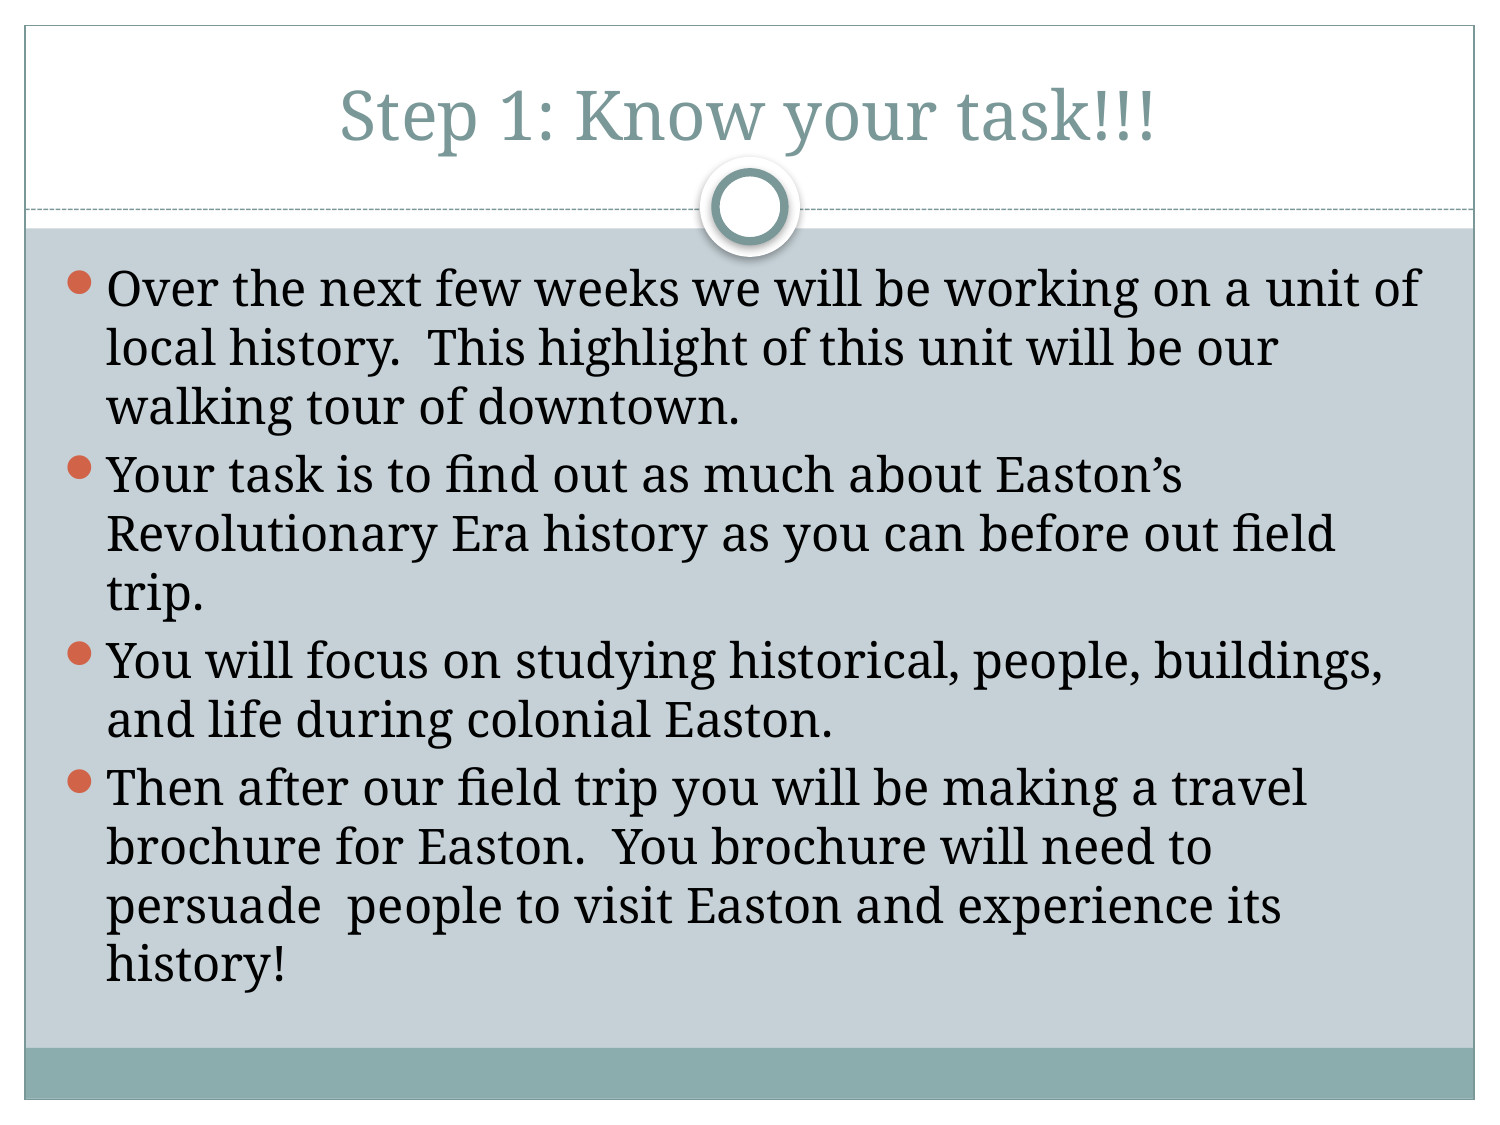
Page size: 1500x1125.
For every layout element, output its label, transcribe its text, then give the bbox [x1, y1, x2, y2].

title Step 1: Know your task!!! [49, 37, 1450, 162]
list Over the next few weeks we will be working on a unit of local history. This highlight of this unit will be our walking tour of downtown. Your task is to find out as much about Easton’s Revolutionary Era history as you can before out field trip. You will focus on studying historical, people, buildings, and life during colonial Easton. Then after our field trip you will be making a travel brochure for Easton. You brochure will need to persuade people to visit Easton and experience its history! [49, 250, 1445, 1001]
